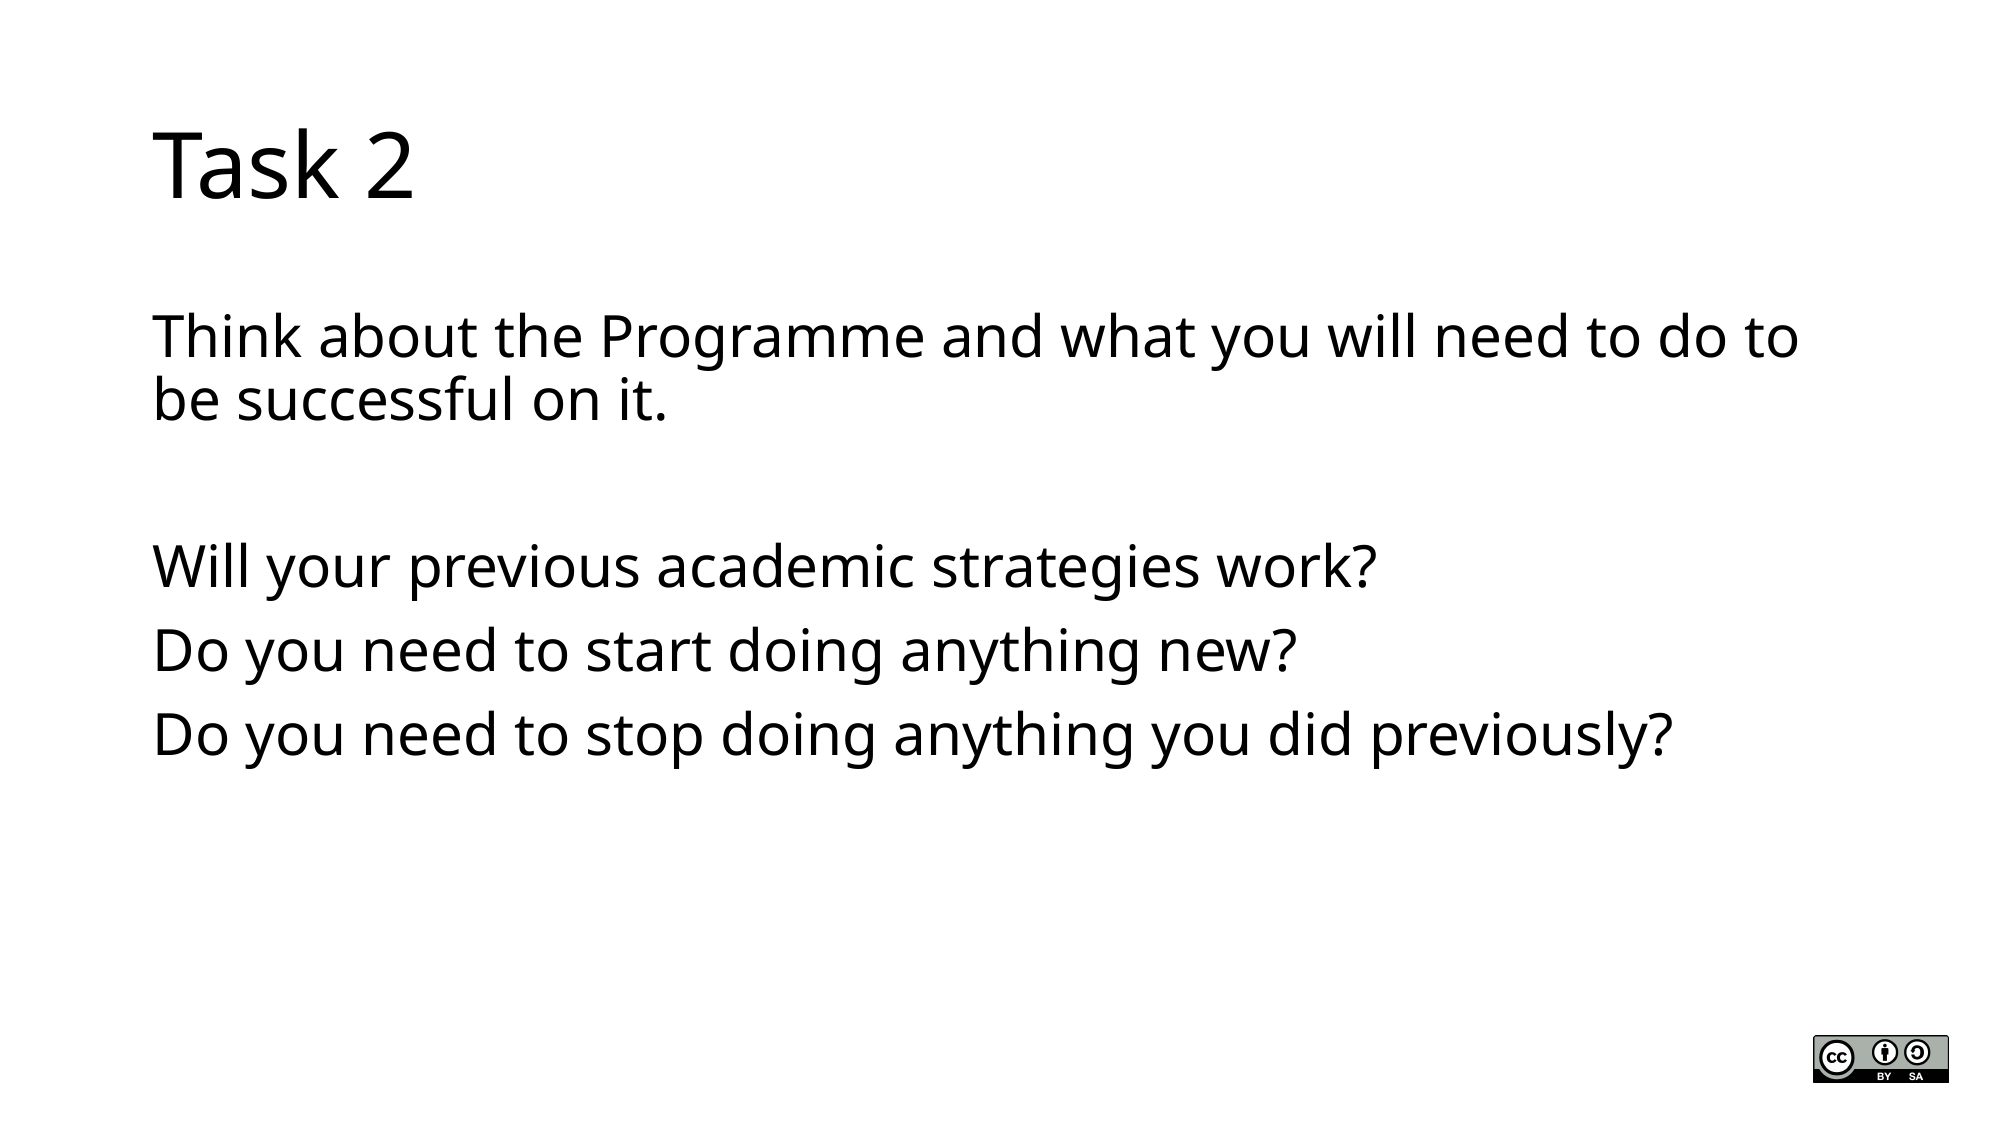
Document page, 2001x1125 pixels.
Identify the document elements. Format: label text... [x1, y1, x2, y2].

list Think about the Programme and what you will need to do to be successful on it. Will your previous academic strategies work? Do you need to start doing anything new? Do you need to stop doing anything you did previously? [137, 299, 1863, 1014]
title Task 2 [137, 59, 1863, 278]
picture [1812, 1034, 1949, 1084]
